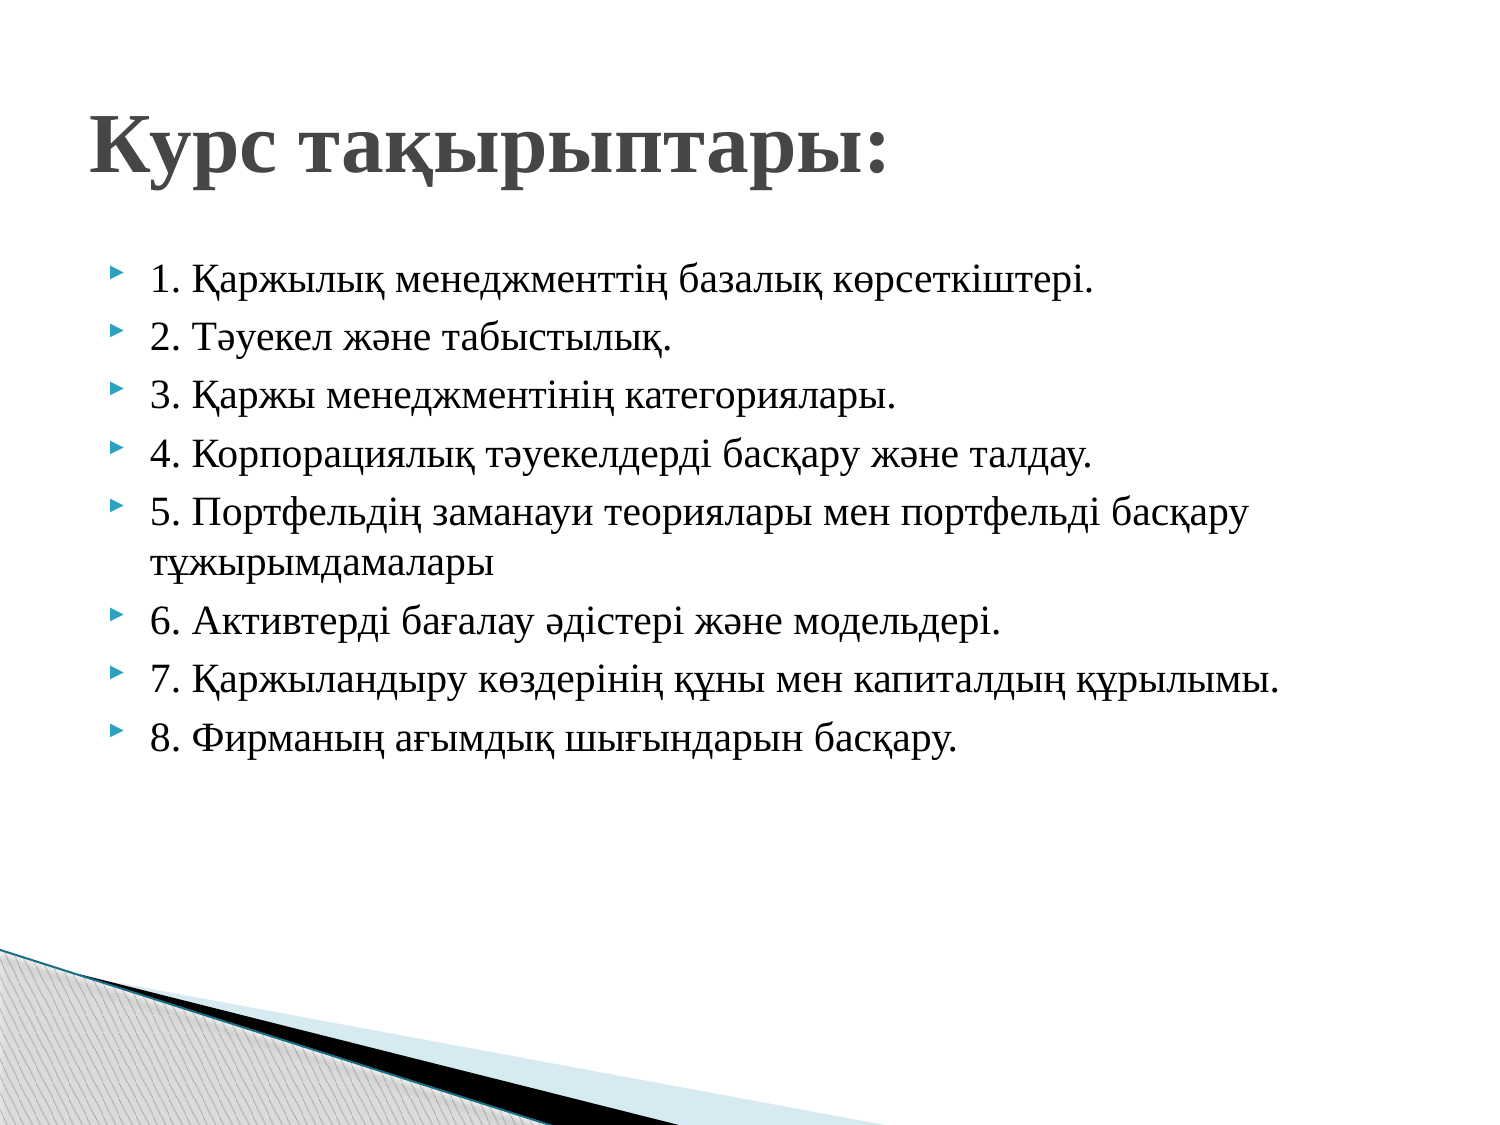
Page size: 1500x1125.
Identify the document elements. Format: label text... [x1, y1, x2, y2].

list 1. Қаржылық менеджменттің базалық көрсеткіштері. 2. Тәуекел және табыстылық. 3. Қаржы менеджментінің категориялары. 4. Корпорациялық тәуекелдерді басқару және талдау. 5. Портфельдің заманауи теориялары мен портфельді басқару тұжырымдамалары 6. Активтерді бағалау әдістері және модельдері. 7. Қаржыландыру көздерінің құны мен капиталдың құрылымы. 8. Фирманың ағымдық шығындарын басқару. [75, 243, 1425, 986]
title Курс тақырыптары: [75, 45, 1425, 233]
